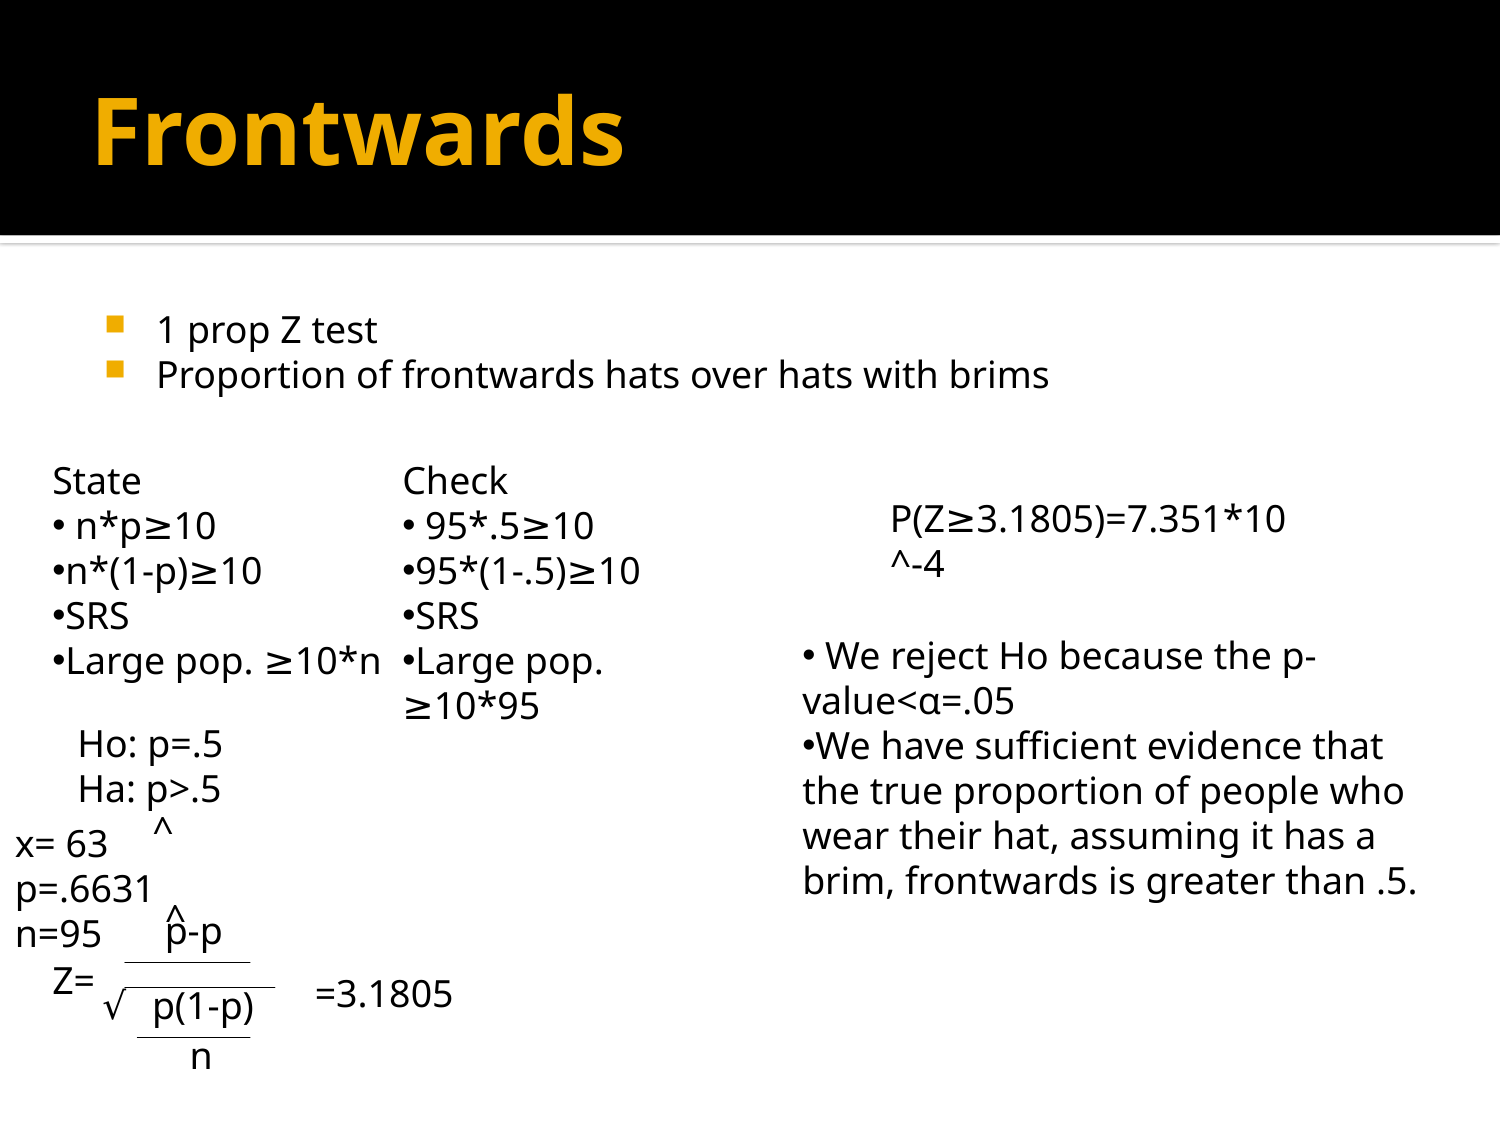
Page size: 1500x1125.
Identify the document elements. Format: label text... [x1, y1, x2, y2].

text_box Ho: p=.5 Ha: p>.5 [62, 712, 400, 818]
title Frontwards [75, 25, 1425, 231]
text_box Check 95*.5≥10 95*(1-.5)≥10 SRS Large pop. ≥10*95 [387, 449, 763, 735]
text_box =3.1805 [306, 962, 500, 1023]
text_box P(Z≥3.1805)=7.351*10^-4 [874, 487, 1313, 593]
text_box x= 63 p=.6631 n=95 [0, 812, 325, 963]
text_box State n*p≥10 n*(1-p)≥10 SRS Large pop. ≥10*n [37, 449, 387, 690]
text_box ^ [137, 799, 188, 860]
list 1 prop Z test Proportion of frontwards hats over hats with brims [75, 291, 1425, 425]
text_box We reject Ho because the p-value<α=.05 We have sufficient evidence that the true proportion of people who wear their hat, assuming it has a brim, frontwards is greater than .5. [787, 624, 1438, 910]
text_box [37, 887, 300, 1086]
